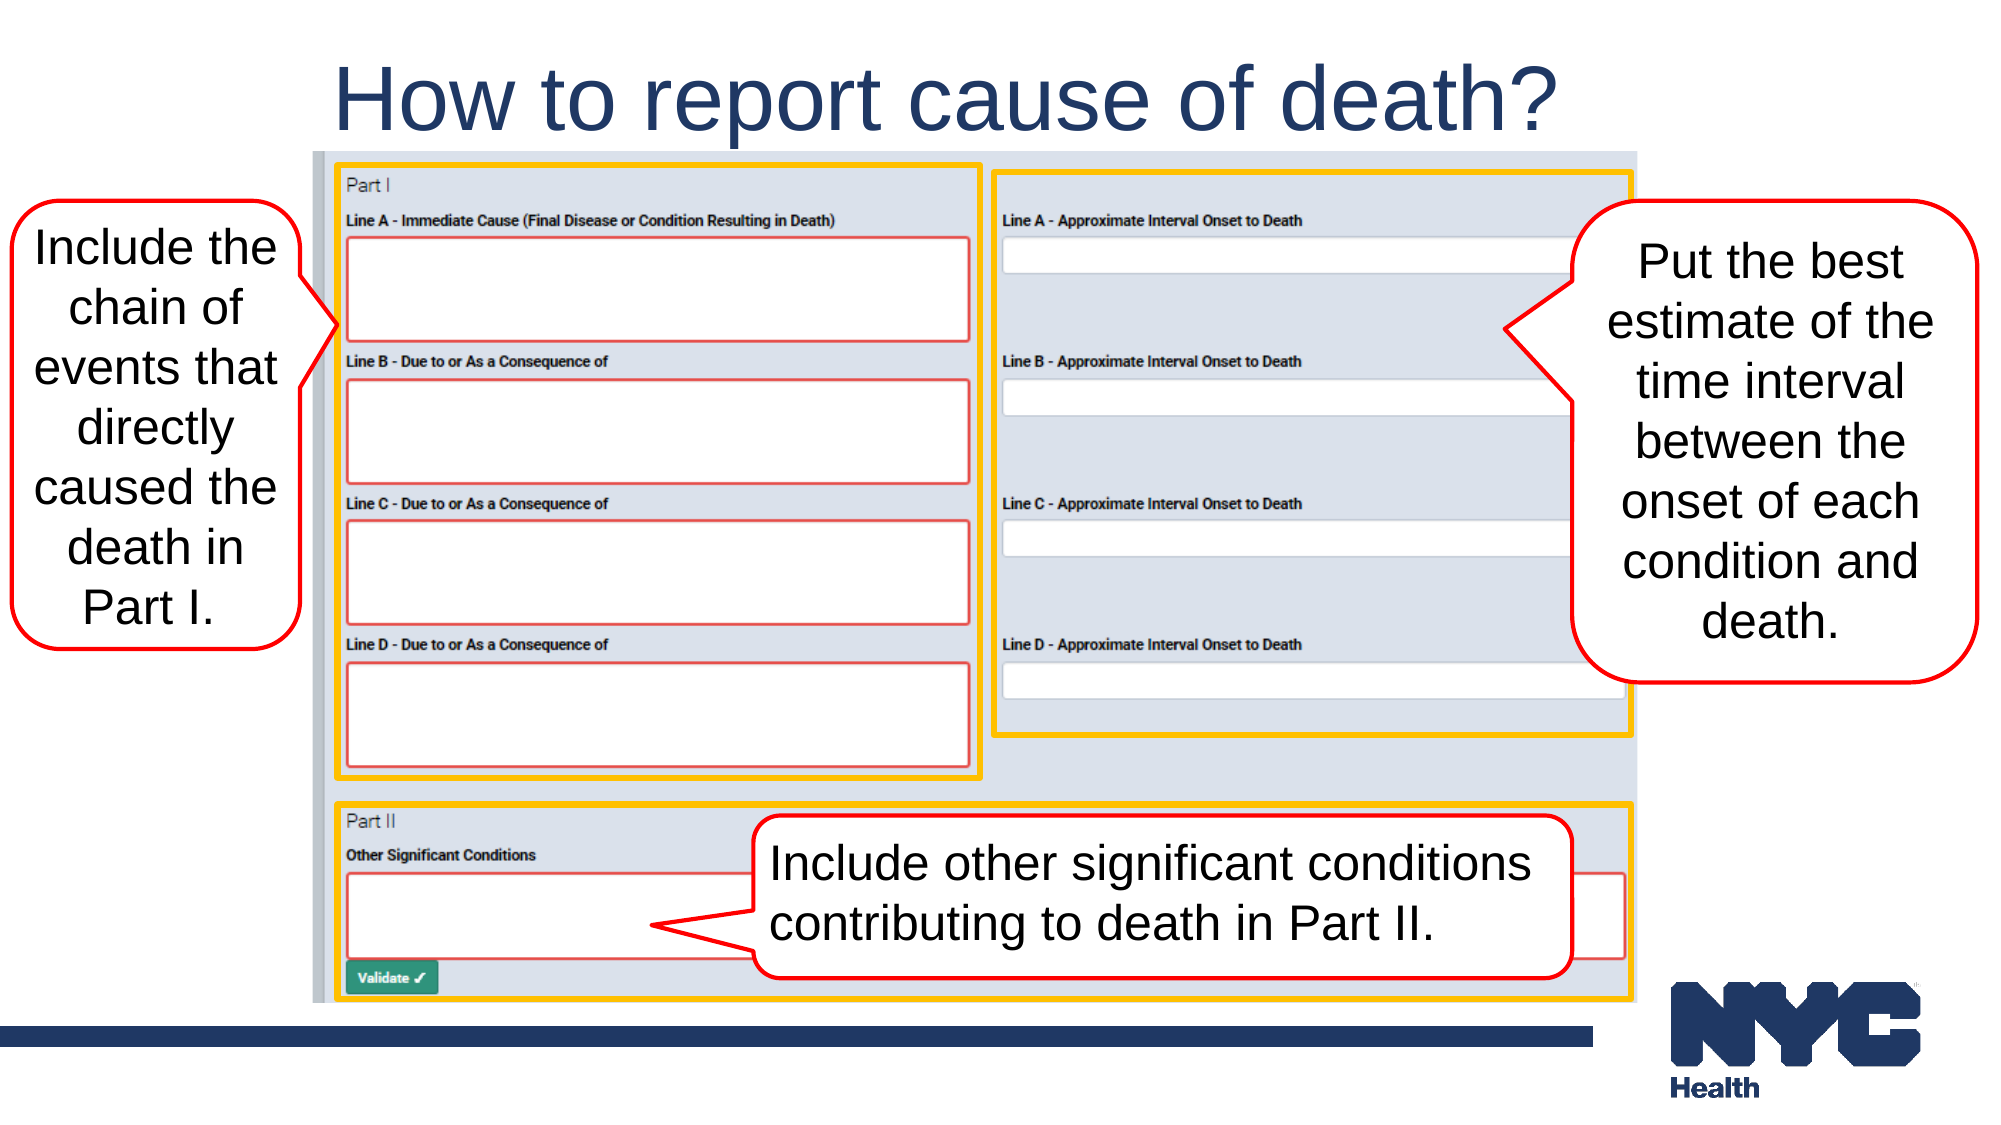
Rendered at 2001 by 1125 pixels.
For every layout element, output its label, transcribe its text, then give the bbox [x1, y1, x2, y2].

text_box Put the best estimate of the time interval between the onset of each condition and death. [1641, 200, 1978, 683]
picture [312, 151, 1638, 1003]
text_box How to report cause of death? [324, 0, 2000, 188]
picture [1671, 982, 1921, 1098]
text_box Include the chain of events that directly caused the death in Part I. [11, 200, 307, 650]
